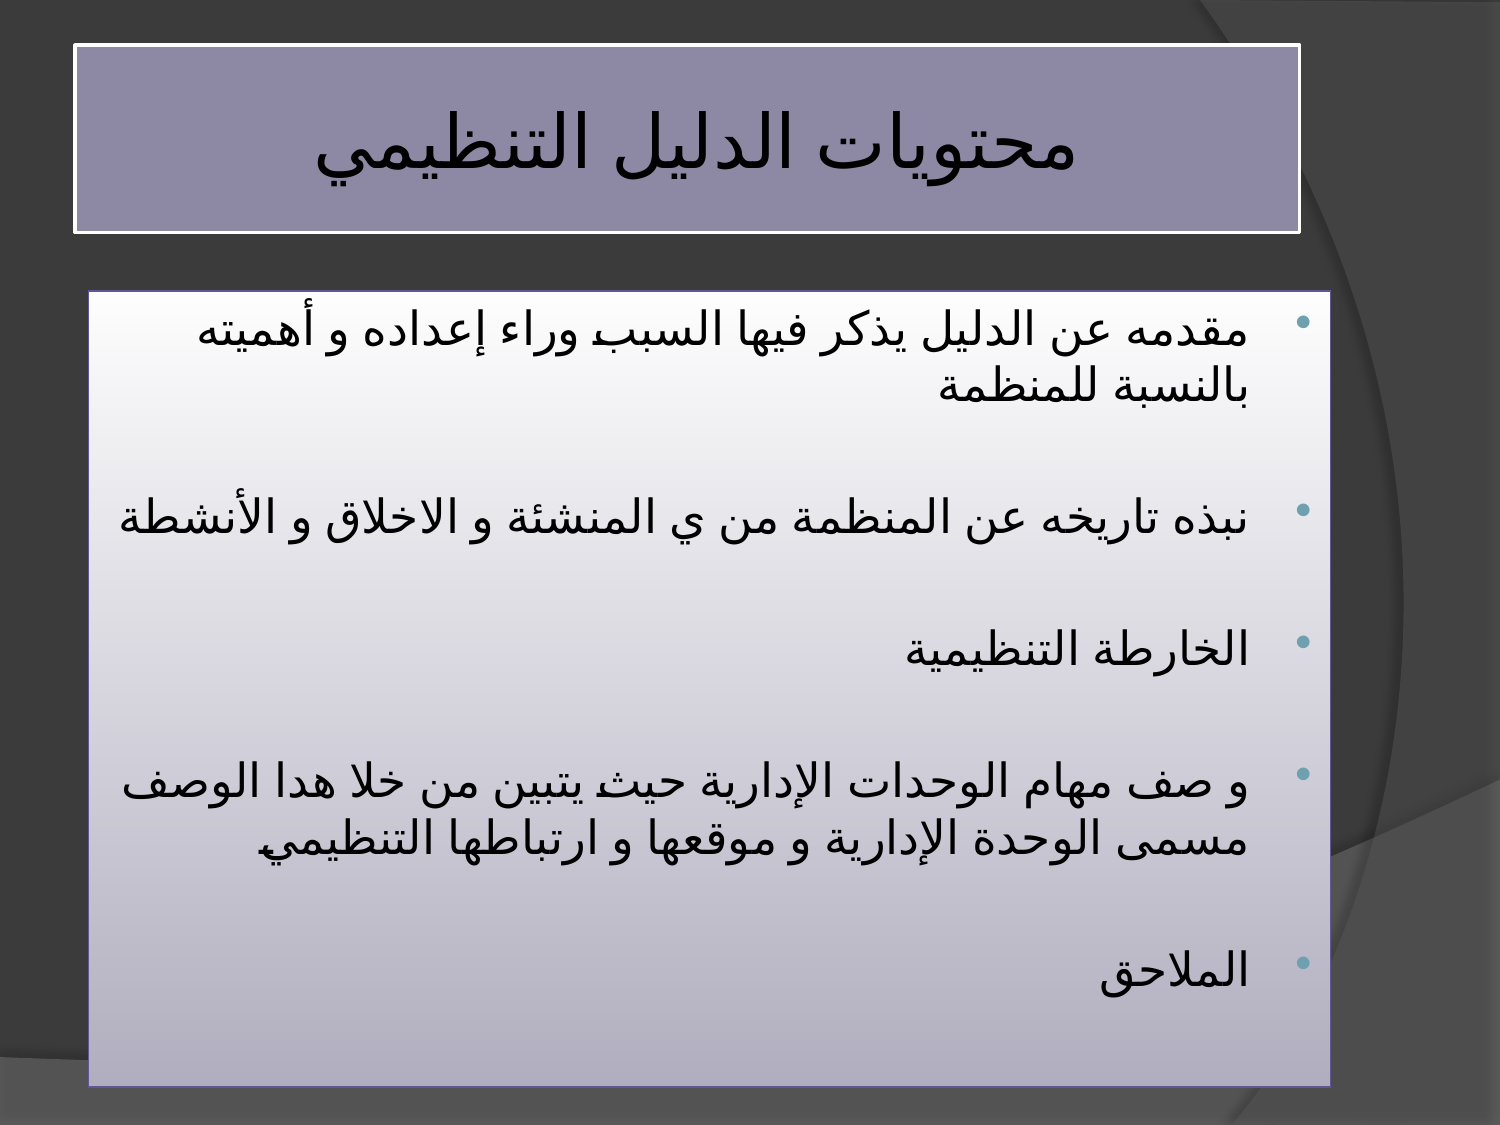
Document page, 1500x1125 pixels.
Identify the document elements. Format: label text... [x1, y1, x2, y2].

list مقدمه عن الدليل يذكر فيها السبب وراء إعداده و أهميته بالنسبة للمنظمة نبذه تاريخه عن المنظمة من ي المنشئة و الاخلاق و الأنشطة الخارطة التنظيمية و صف مهام الوحدات الإدارية حيث يتبين من خلا هدا الوصف مسمى الوحدة الإدارية و موقعها و ارتباطها التنظيمي الملاحق [88, 290, 1331, 1088]
title محتويات الدليل التنظيمي [73, 43, 1301, 234]
